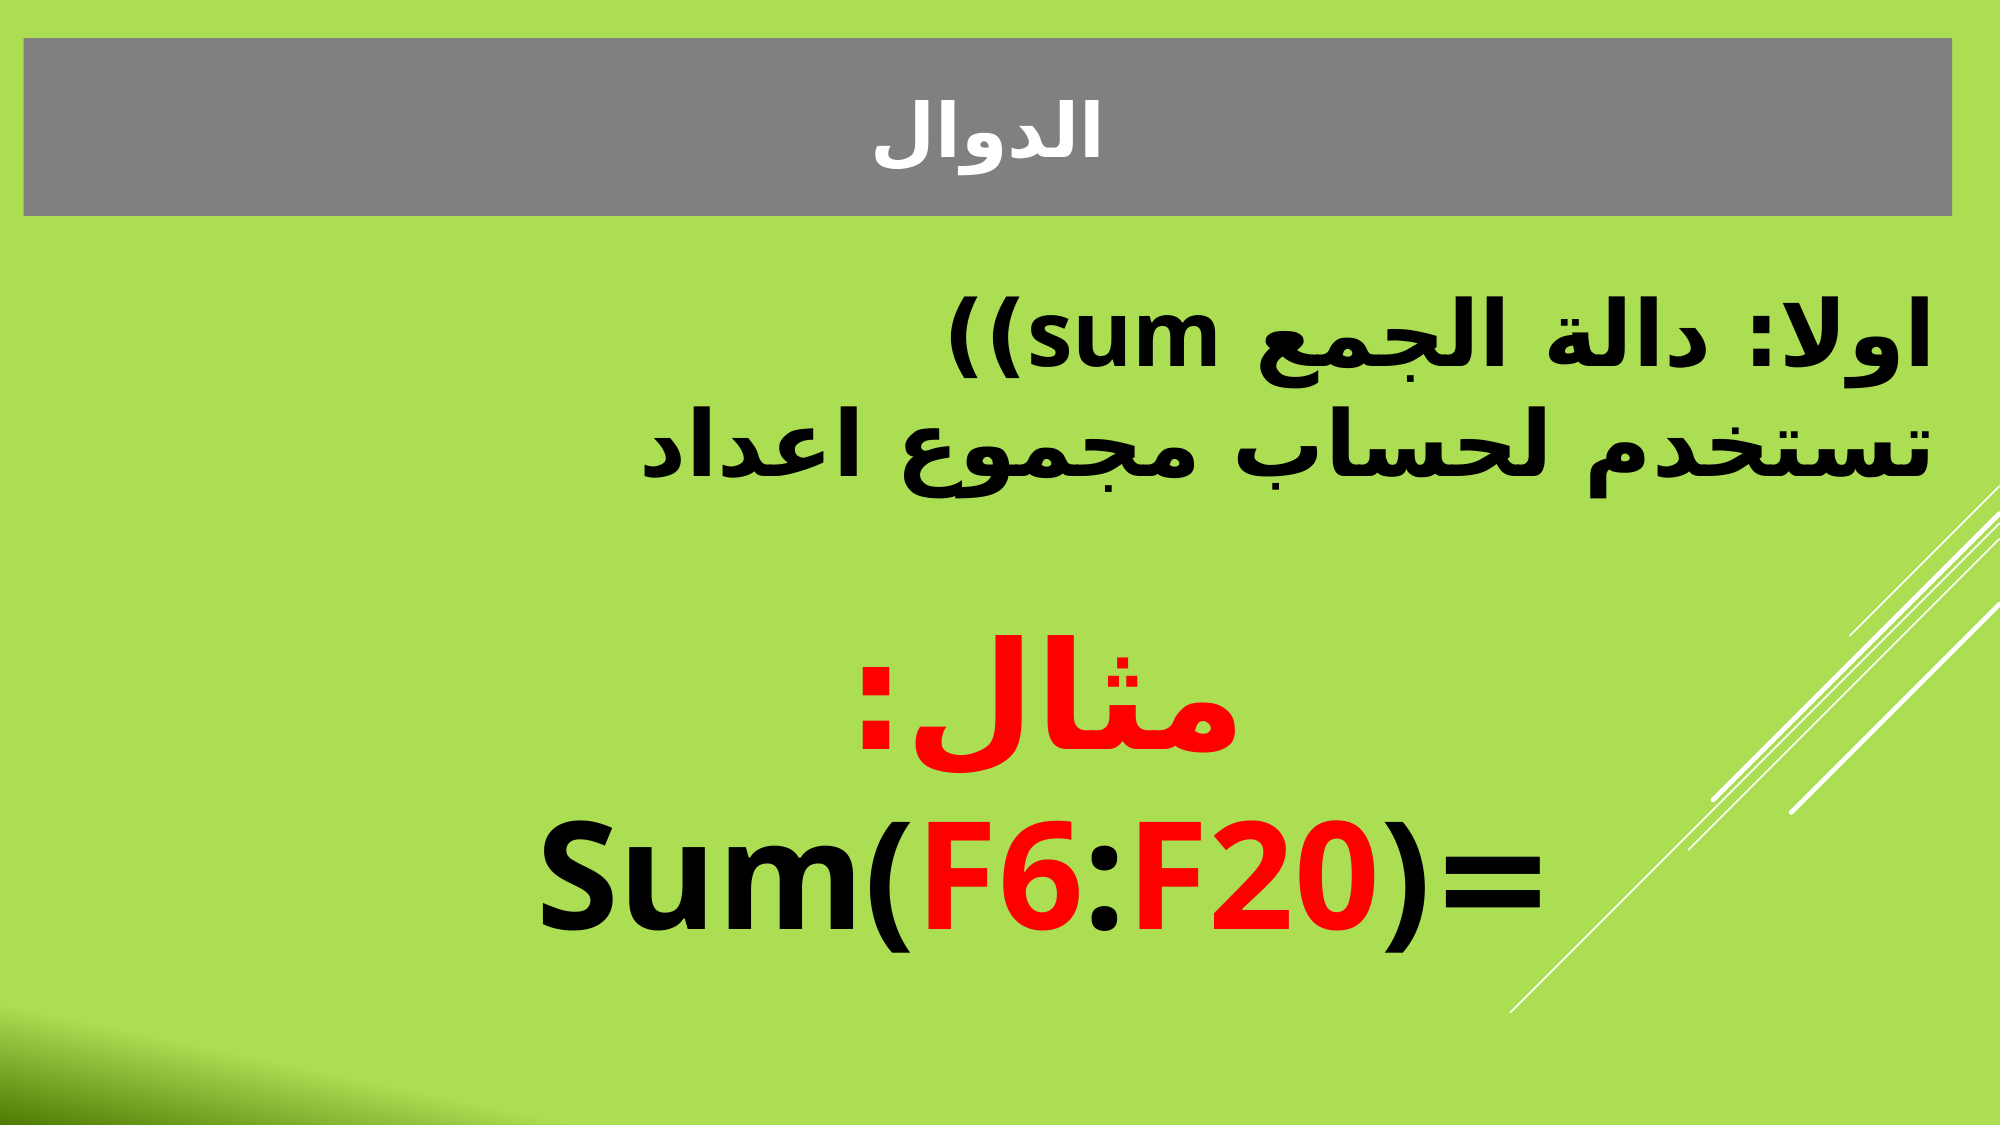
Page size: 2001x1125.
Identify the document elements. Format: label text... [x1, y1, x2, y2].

text_box مثال: =Sum(F6:F20) [115, 592, 1978, 967]
text_box اولا: دالة الجمع sum)) تستخدم لحساب مجموع اعداد [90, 267, 1953, 502]
text_box الدوال [23, 38, 1953, 216]
